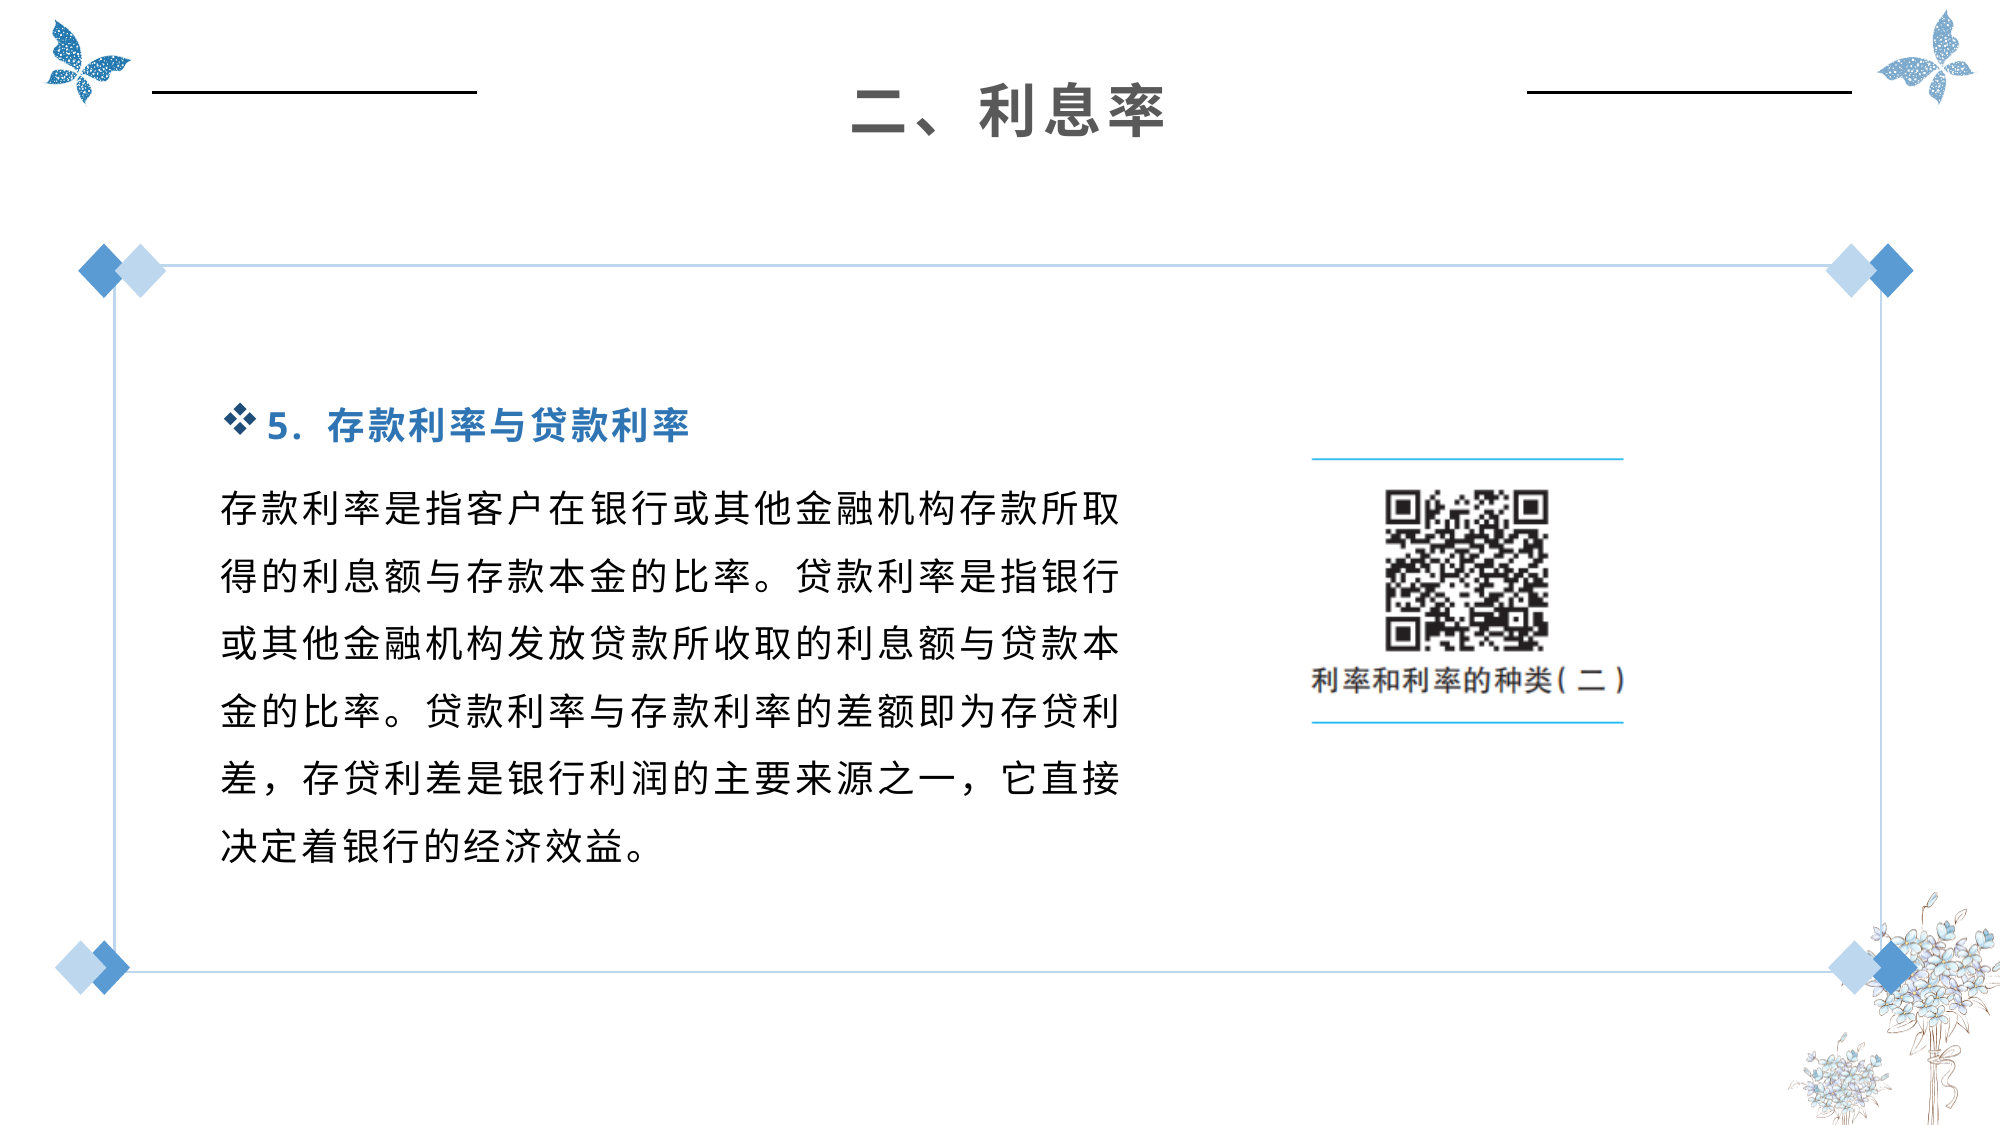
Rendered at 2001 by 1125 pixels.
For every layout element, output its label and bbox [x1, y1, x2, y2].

picture [1788, 892, 2000, 1125]
text_box [54, 243, 1918, 995]
picture [1295, 432, 1652, 752]
text_box [151, 66, 1852, 153]
